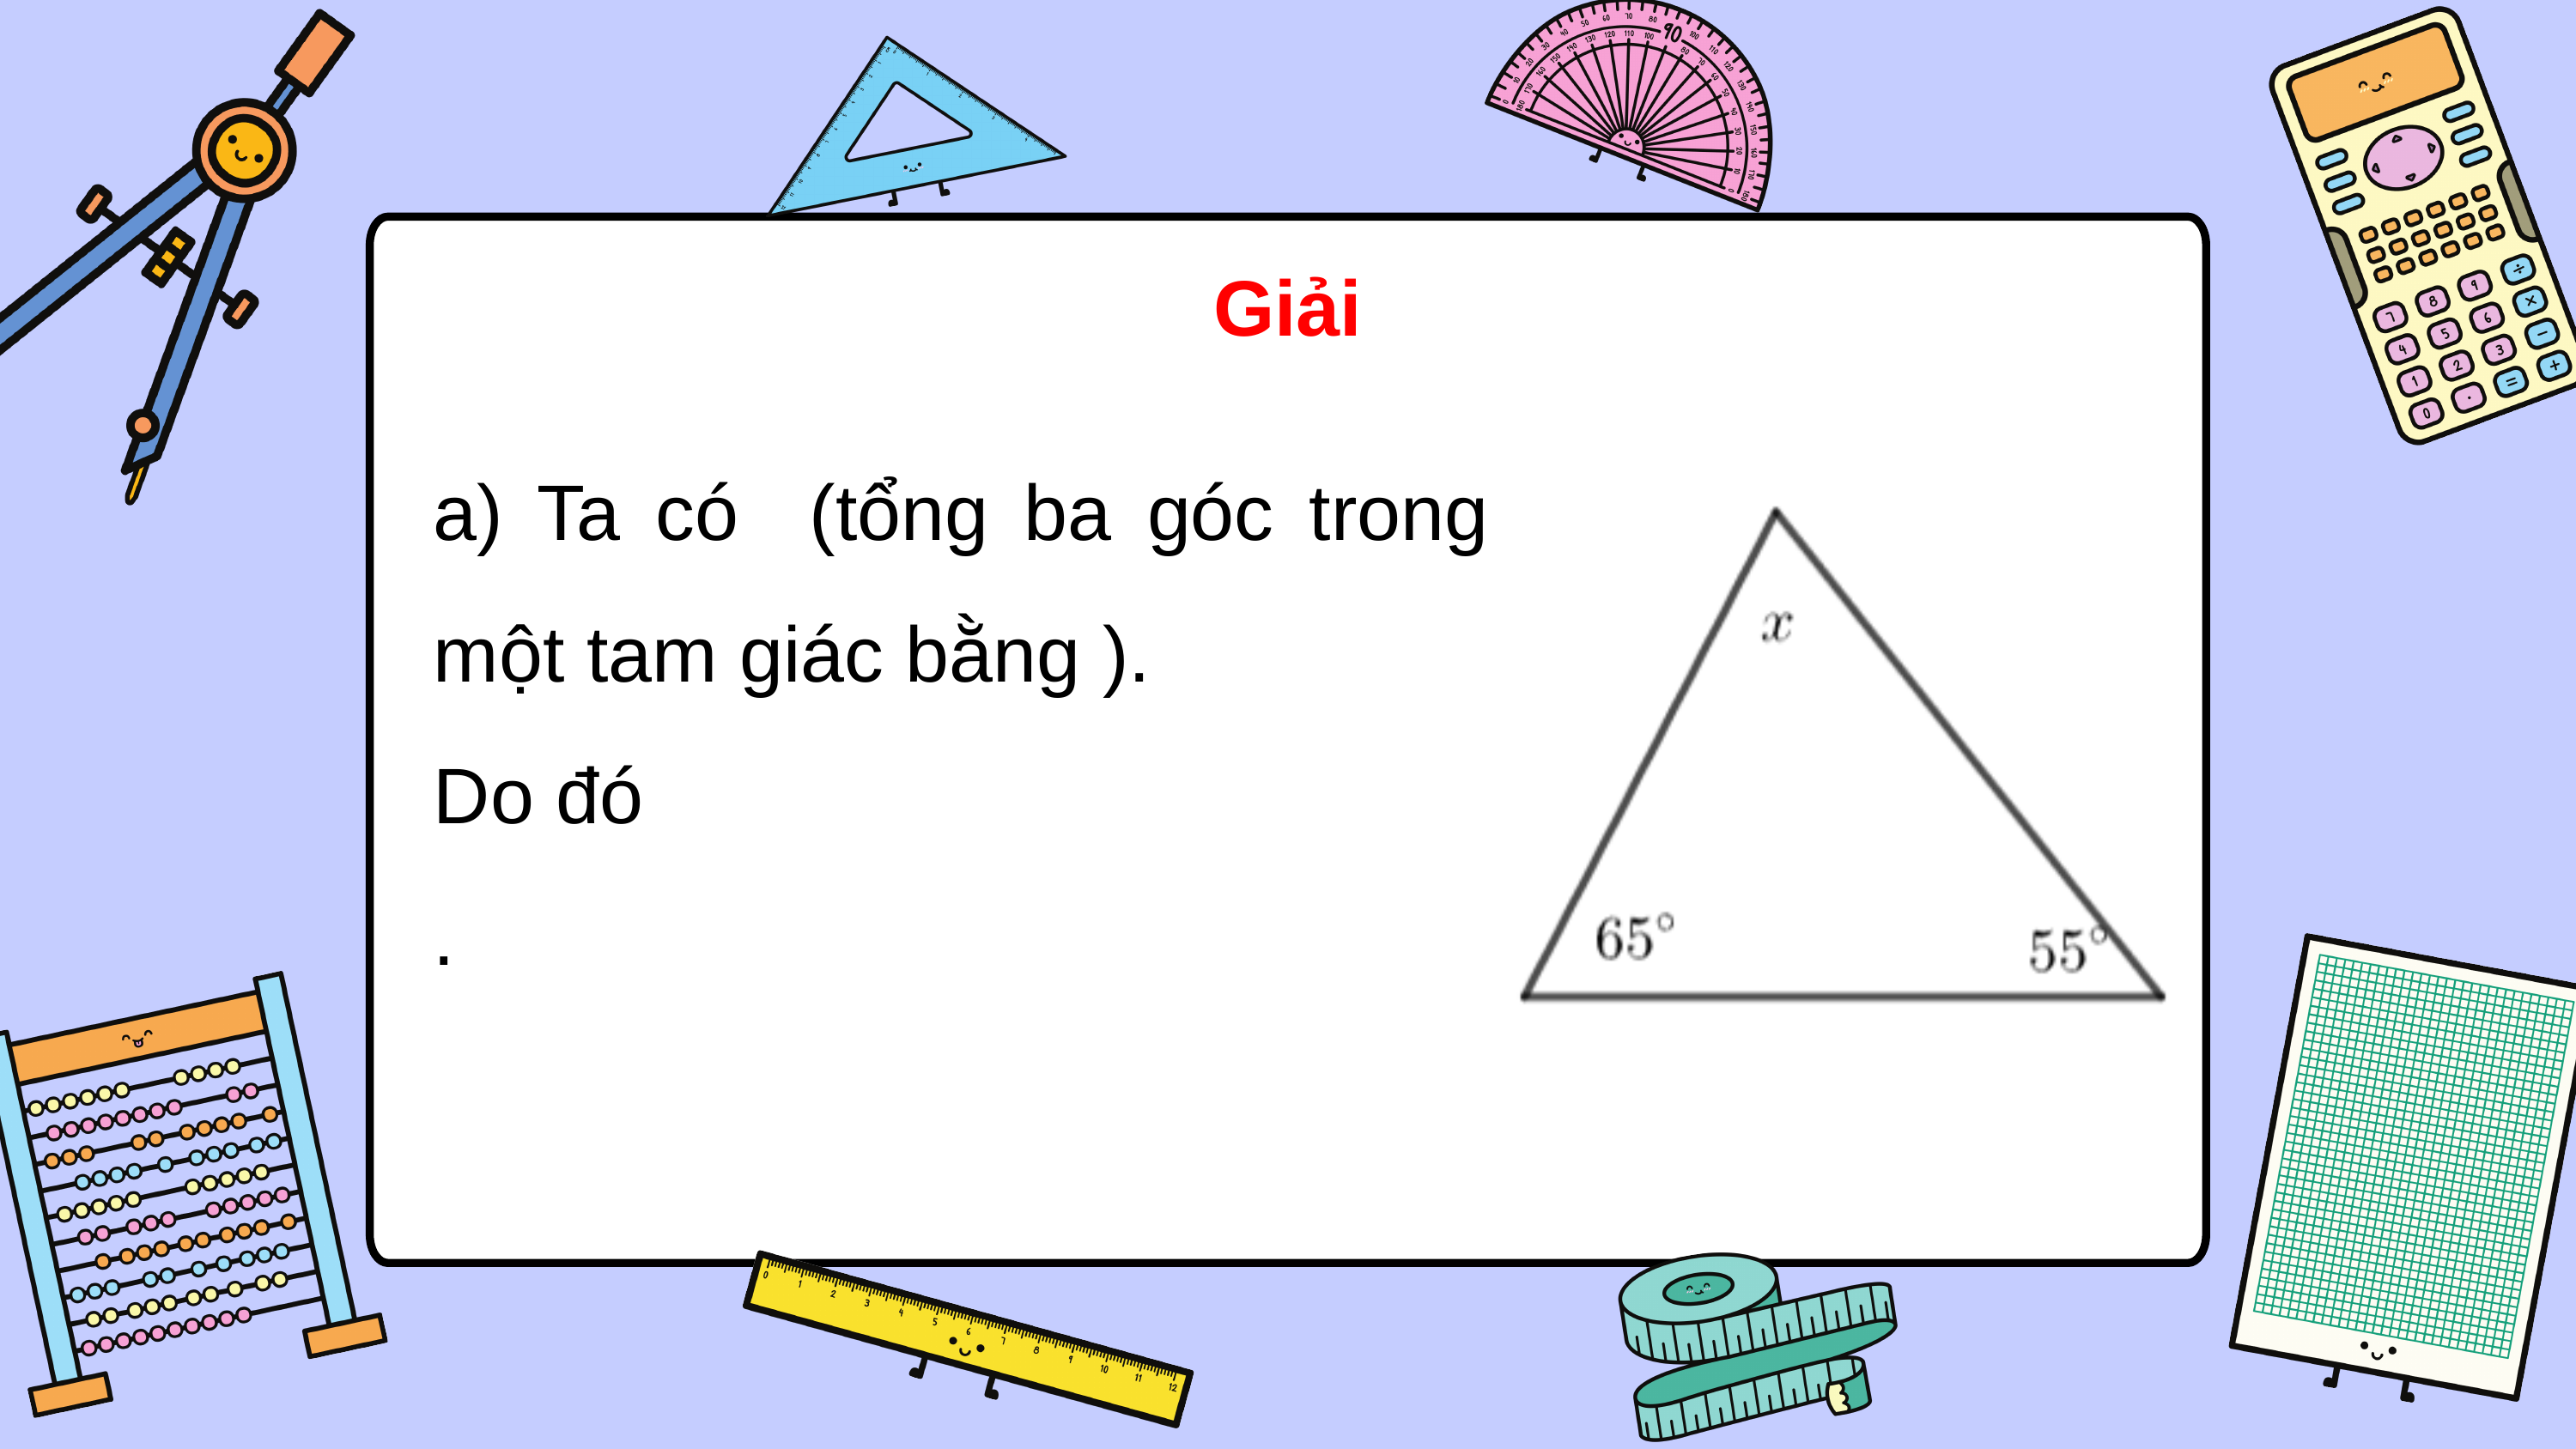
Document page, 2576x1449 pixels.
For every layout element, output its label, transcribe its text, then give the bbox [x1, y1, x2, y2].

picture [737, 6, 1070, 231]
picture [0, 0, 431, 507]
picture [2263, 0, 2576, 451]
picture [1613, 1226, 1911, 1446]
picture [1511, 497, 2185, 1039]
picture [2225, 933, 2576, 1422]
picture [1479, 0, 1818, 225]
text_box [369, 216, 2207, 1264]
picture [0, 967, 388, 1418]
text_box Giải [1083, 251, 1493, 358]
picture [737, 1250, 1194, 1448]
